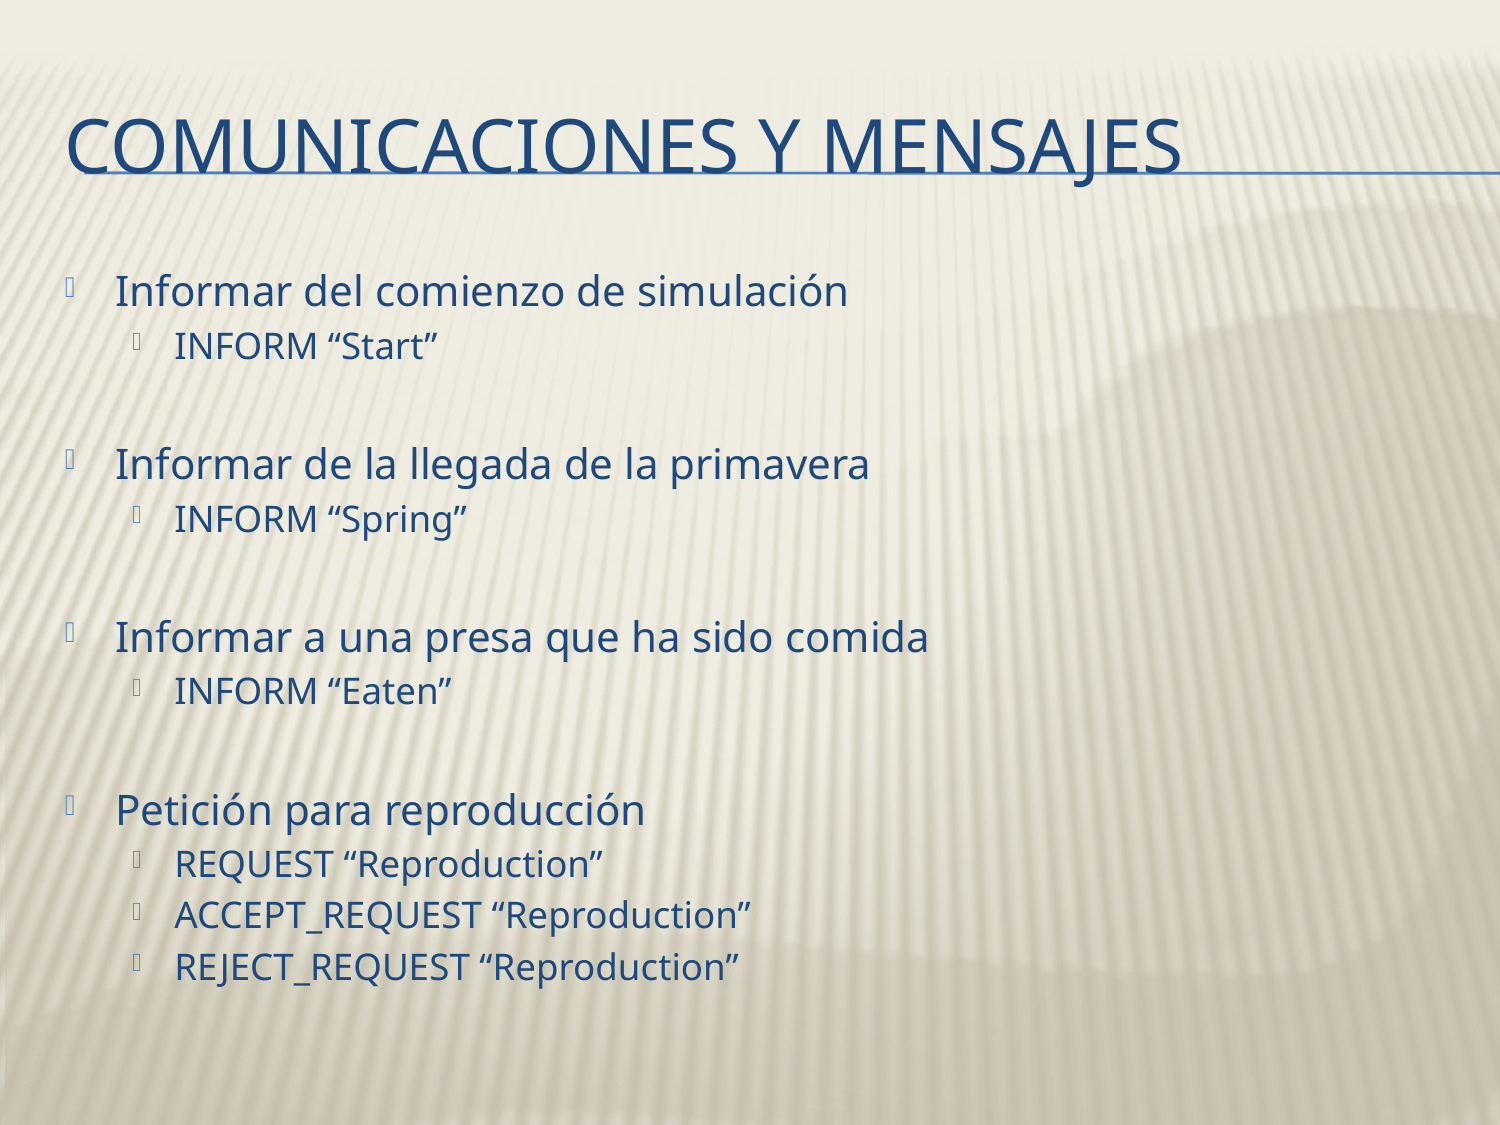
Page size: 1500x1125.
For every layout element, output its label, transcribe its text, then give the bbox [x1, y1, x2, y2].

list Informar del comienzo de simulación INFORM “Start” Informar de la llegada de la primavera INFORM “Spring” Informar a una presa que ha sido comida INFORM “Eaten” Petición para reproducción REQUEST “Reproduction” ACCEPT_REQUEST “Reproduction” REJECT_REQUEST “Reproduction” [50, 254, 1475, 998]
title Comunicaciones y mensajes [50, 75, 1475, 213]
